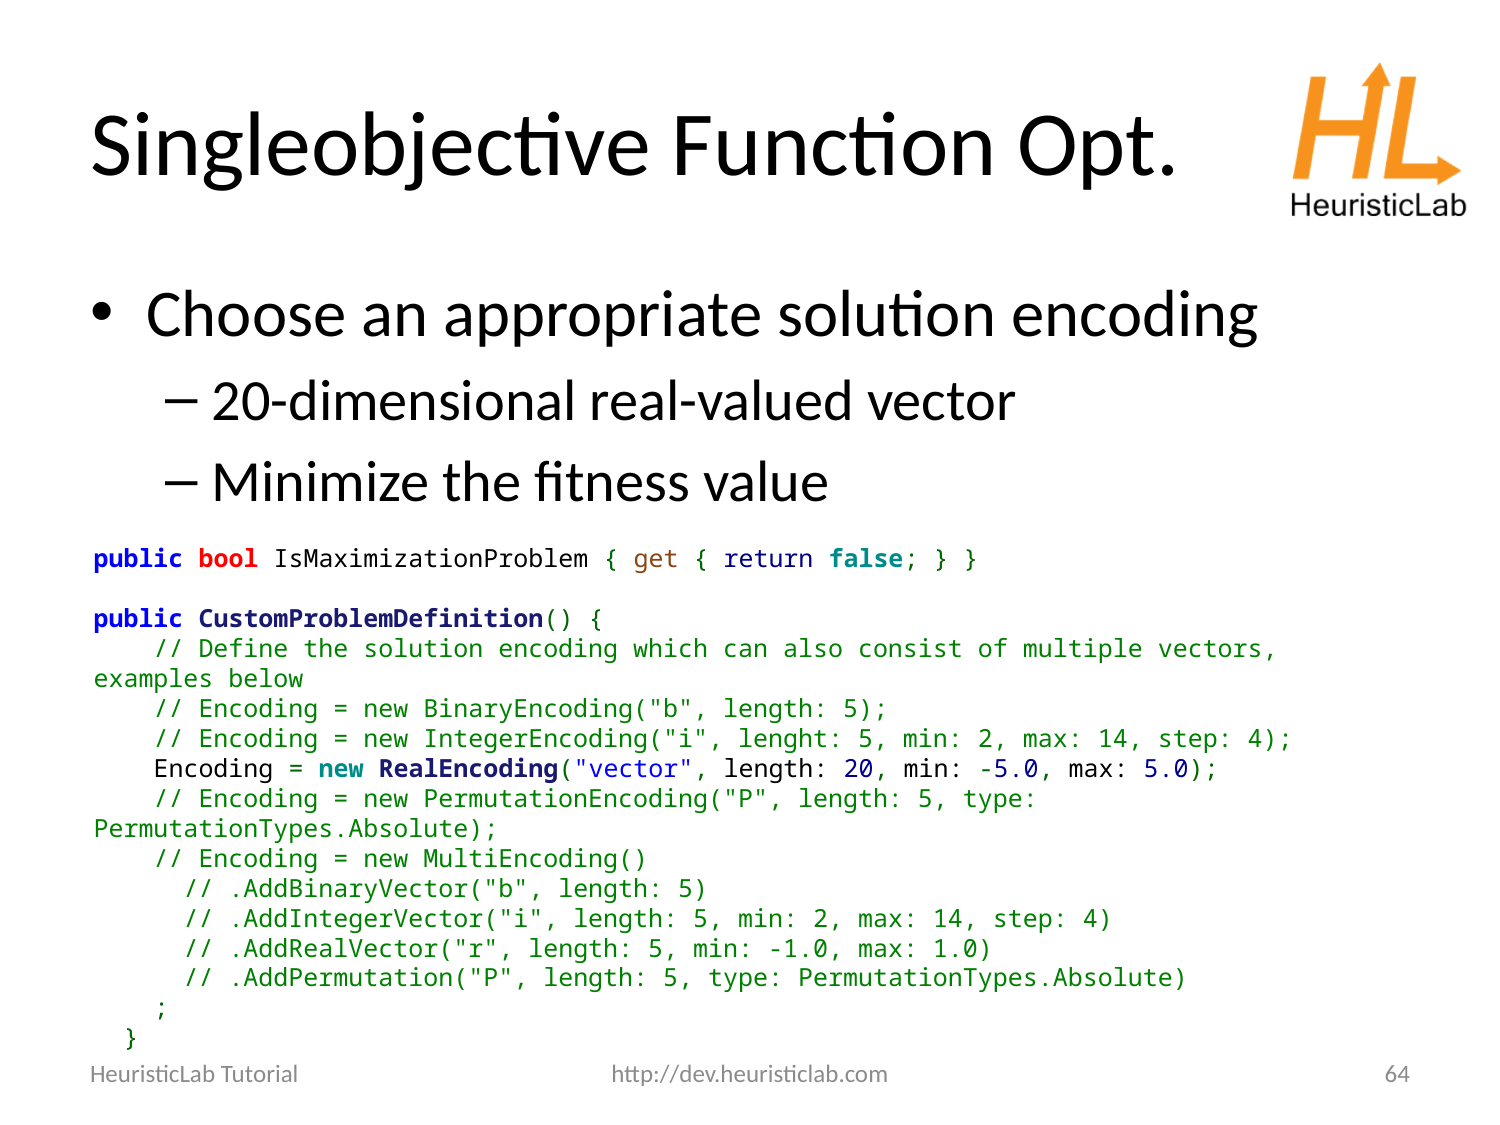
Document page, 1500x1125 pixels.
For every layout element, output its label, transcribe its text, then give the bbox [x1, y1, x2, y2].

title Singleobjective Function Opt. [75, 45, 1282, 233]
footer http://dev.heuristiclab.com [512, 1060, 988, 1103]
slide_number 64 [1074, 1060, 1425, 1103]
picture [1281, 27, 1474, 244]
text_box public bool IsMaximizationProblem { get { return false; } } public CustomProblemDefinition() { // Define the solution encoding which can also consist of multiple vectors, examples below // Encoding = new BinaryEncoding("b", length: 5); // Encoding = new IntegerEncoding("i", lenght: 5, min: 2, max: 14, step: 4); Encoding = new RealEncoding("vector", length: 20, min: -5.0, max: 5.0); // Encoding = new PermutationEncoding("P", length: 5, type: PermutationTypes.Absolute); // Encoding = new MultiEncoding() // .AddBinaryVector("b", length: 5) // .AddIntegerVector("i", length: 5, min: 2, max: 14, step: 4) // .AddRealVector("r", length: 5, min: -1.0, max: 1.0) // .AddPermutation("P", length: 5, type: PermutationTypes.Absolute) ; } [78, 535, 1427, 1060]
slide_number HeuristicLab Tutorial [75, 1042, 425, 1103]
list Choose an appropriate solution encoding 20-dimensional real-valued vector Minimize the fitness value [75, 262, 1425, 1005]
